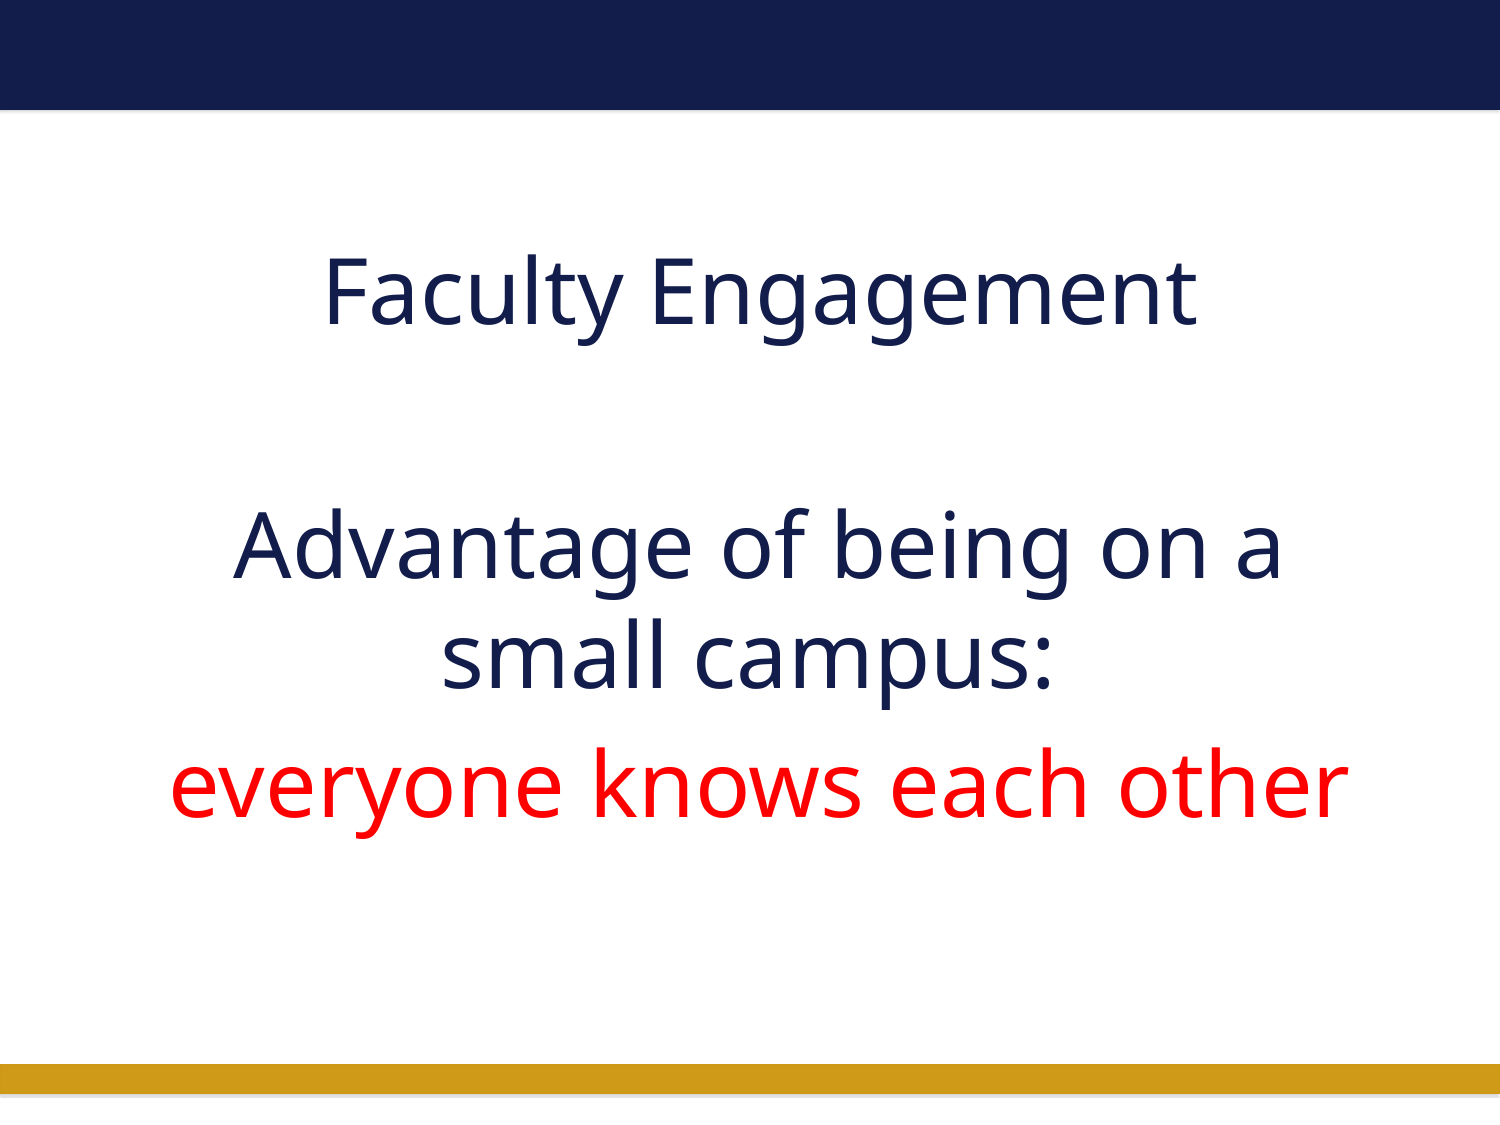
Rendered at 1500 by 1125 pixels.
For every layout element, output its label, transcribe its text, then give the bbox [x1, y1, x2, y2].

list Advantage of being on a small campus: everyone knows each other [95, 479, 1425, 850]
title Faculty Engagement [95, 173, 1425, 402]
